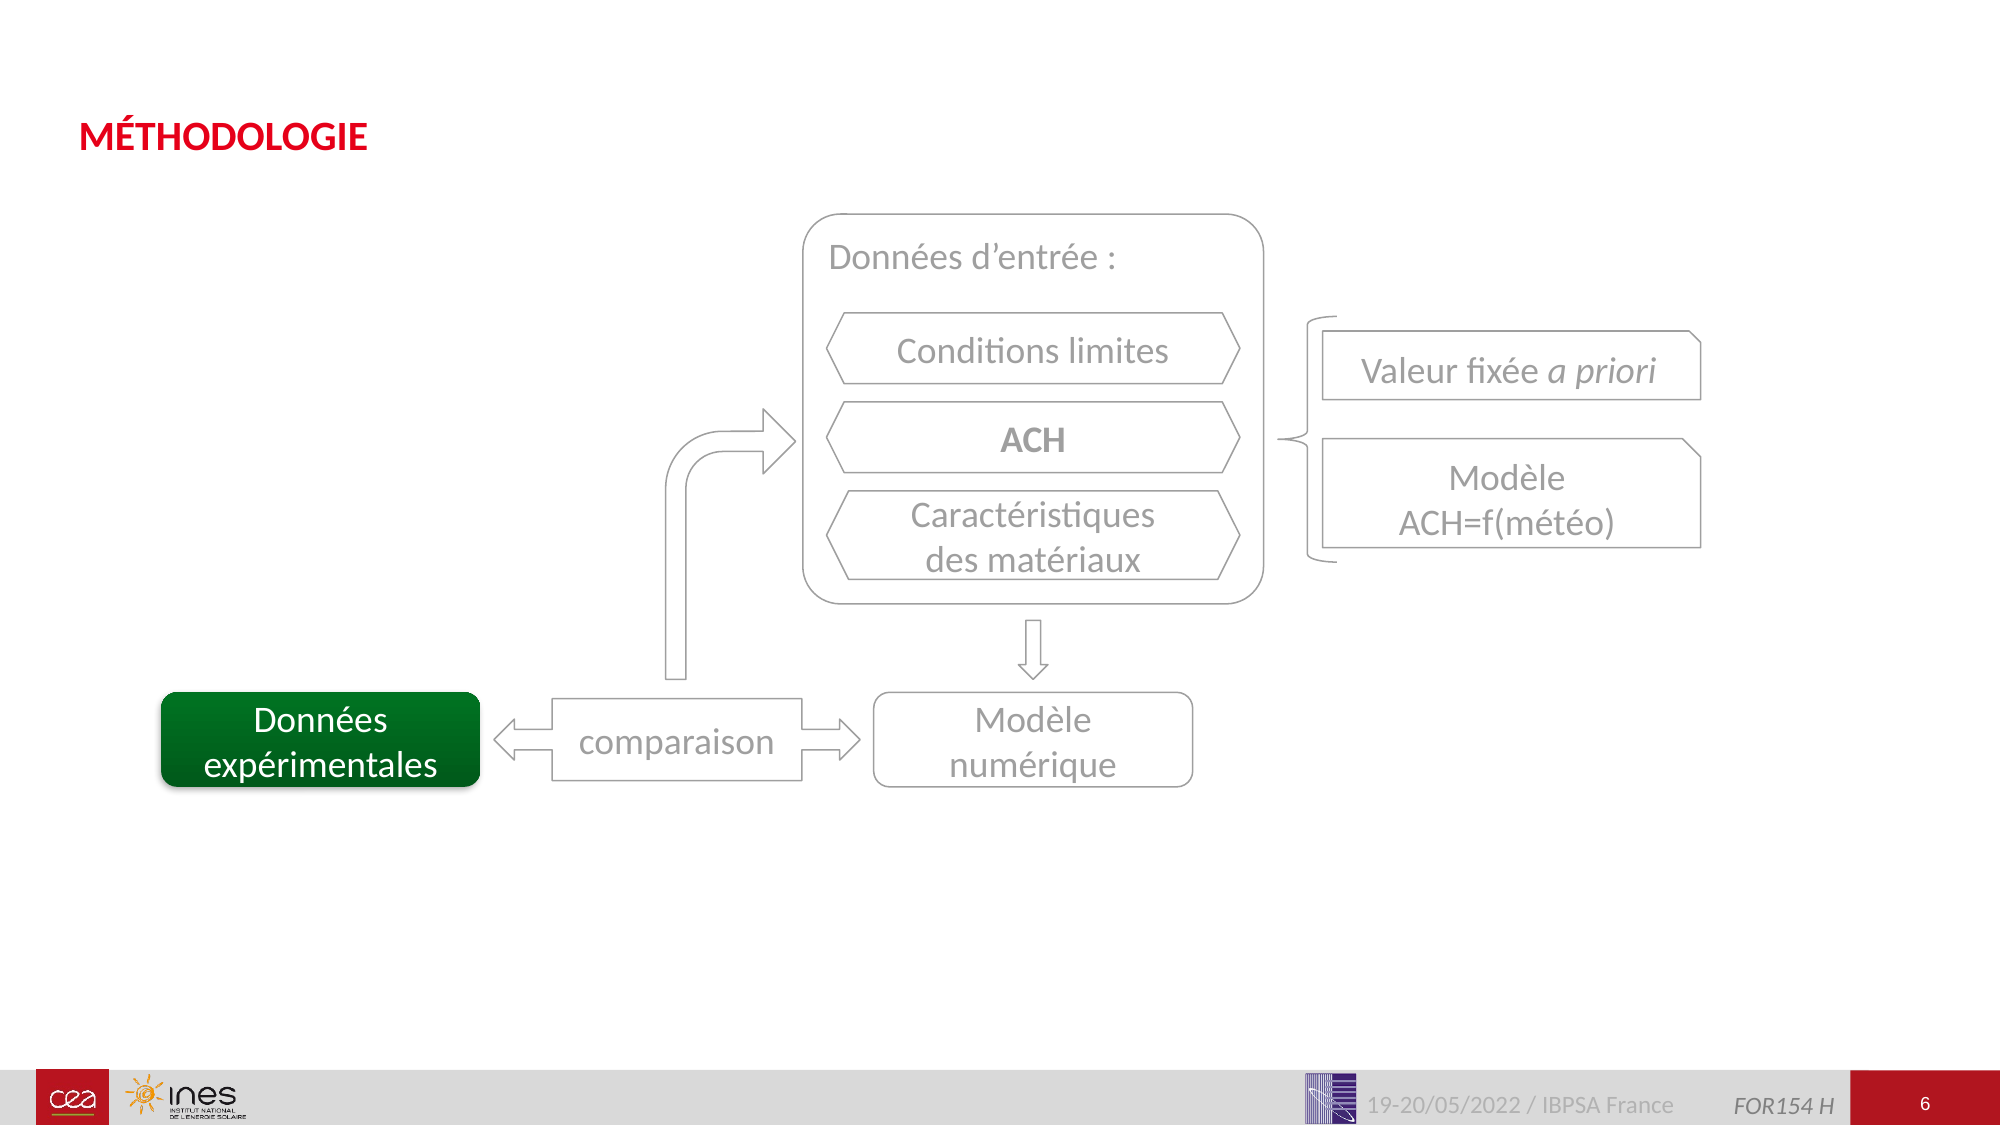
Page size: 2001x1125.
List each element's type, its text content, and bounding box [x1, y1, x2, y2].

text_box [665, 408, 796, 680]
picture [1305, 1073, 1330, 1124]
text_box [1018, 620, 1048, 680]
text_box comparaison [493, 698, 861, 781]
text_box [1277, 316, 1337, 563]
picture [125, 1074, 246, 1119]
text_box Conditions limites [826, 312, 1240, 384]
text_box Données expérimentales [161, 692, 481, 787]
slide_number 6 [1886, 1091, 1964, 1114]
text_box Modèle ACH=f(météo) [1322, 438, 1701, 548]
text_box ACH [826, 401, 1240, 473]
text_box Caractéristiques des matériaux [826, 490, 1240, 580]
picture [36, 1069, 109, 1125]
footer 19-20/05/2022 / IBPSA France [1330, 1073, 1711, 1125]
text_box Données d’entrée : [802, 214, 1264, 604]
list Méthodologie [78, 78, 1922, 190]
text_box Modèle numérique [873, 692, 1193, 787]
text_box Valeur fixée a priori [1322, 331, 1701, 400]
